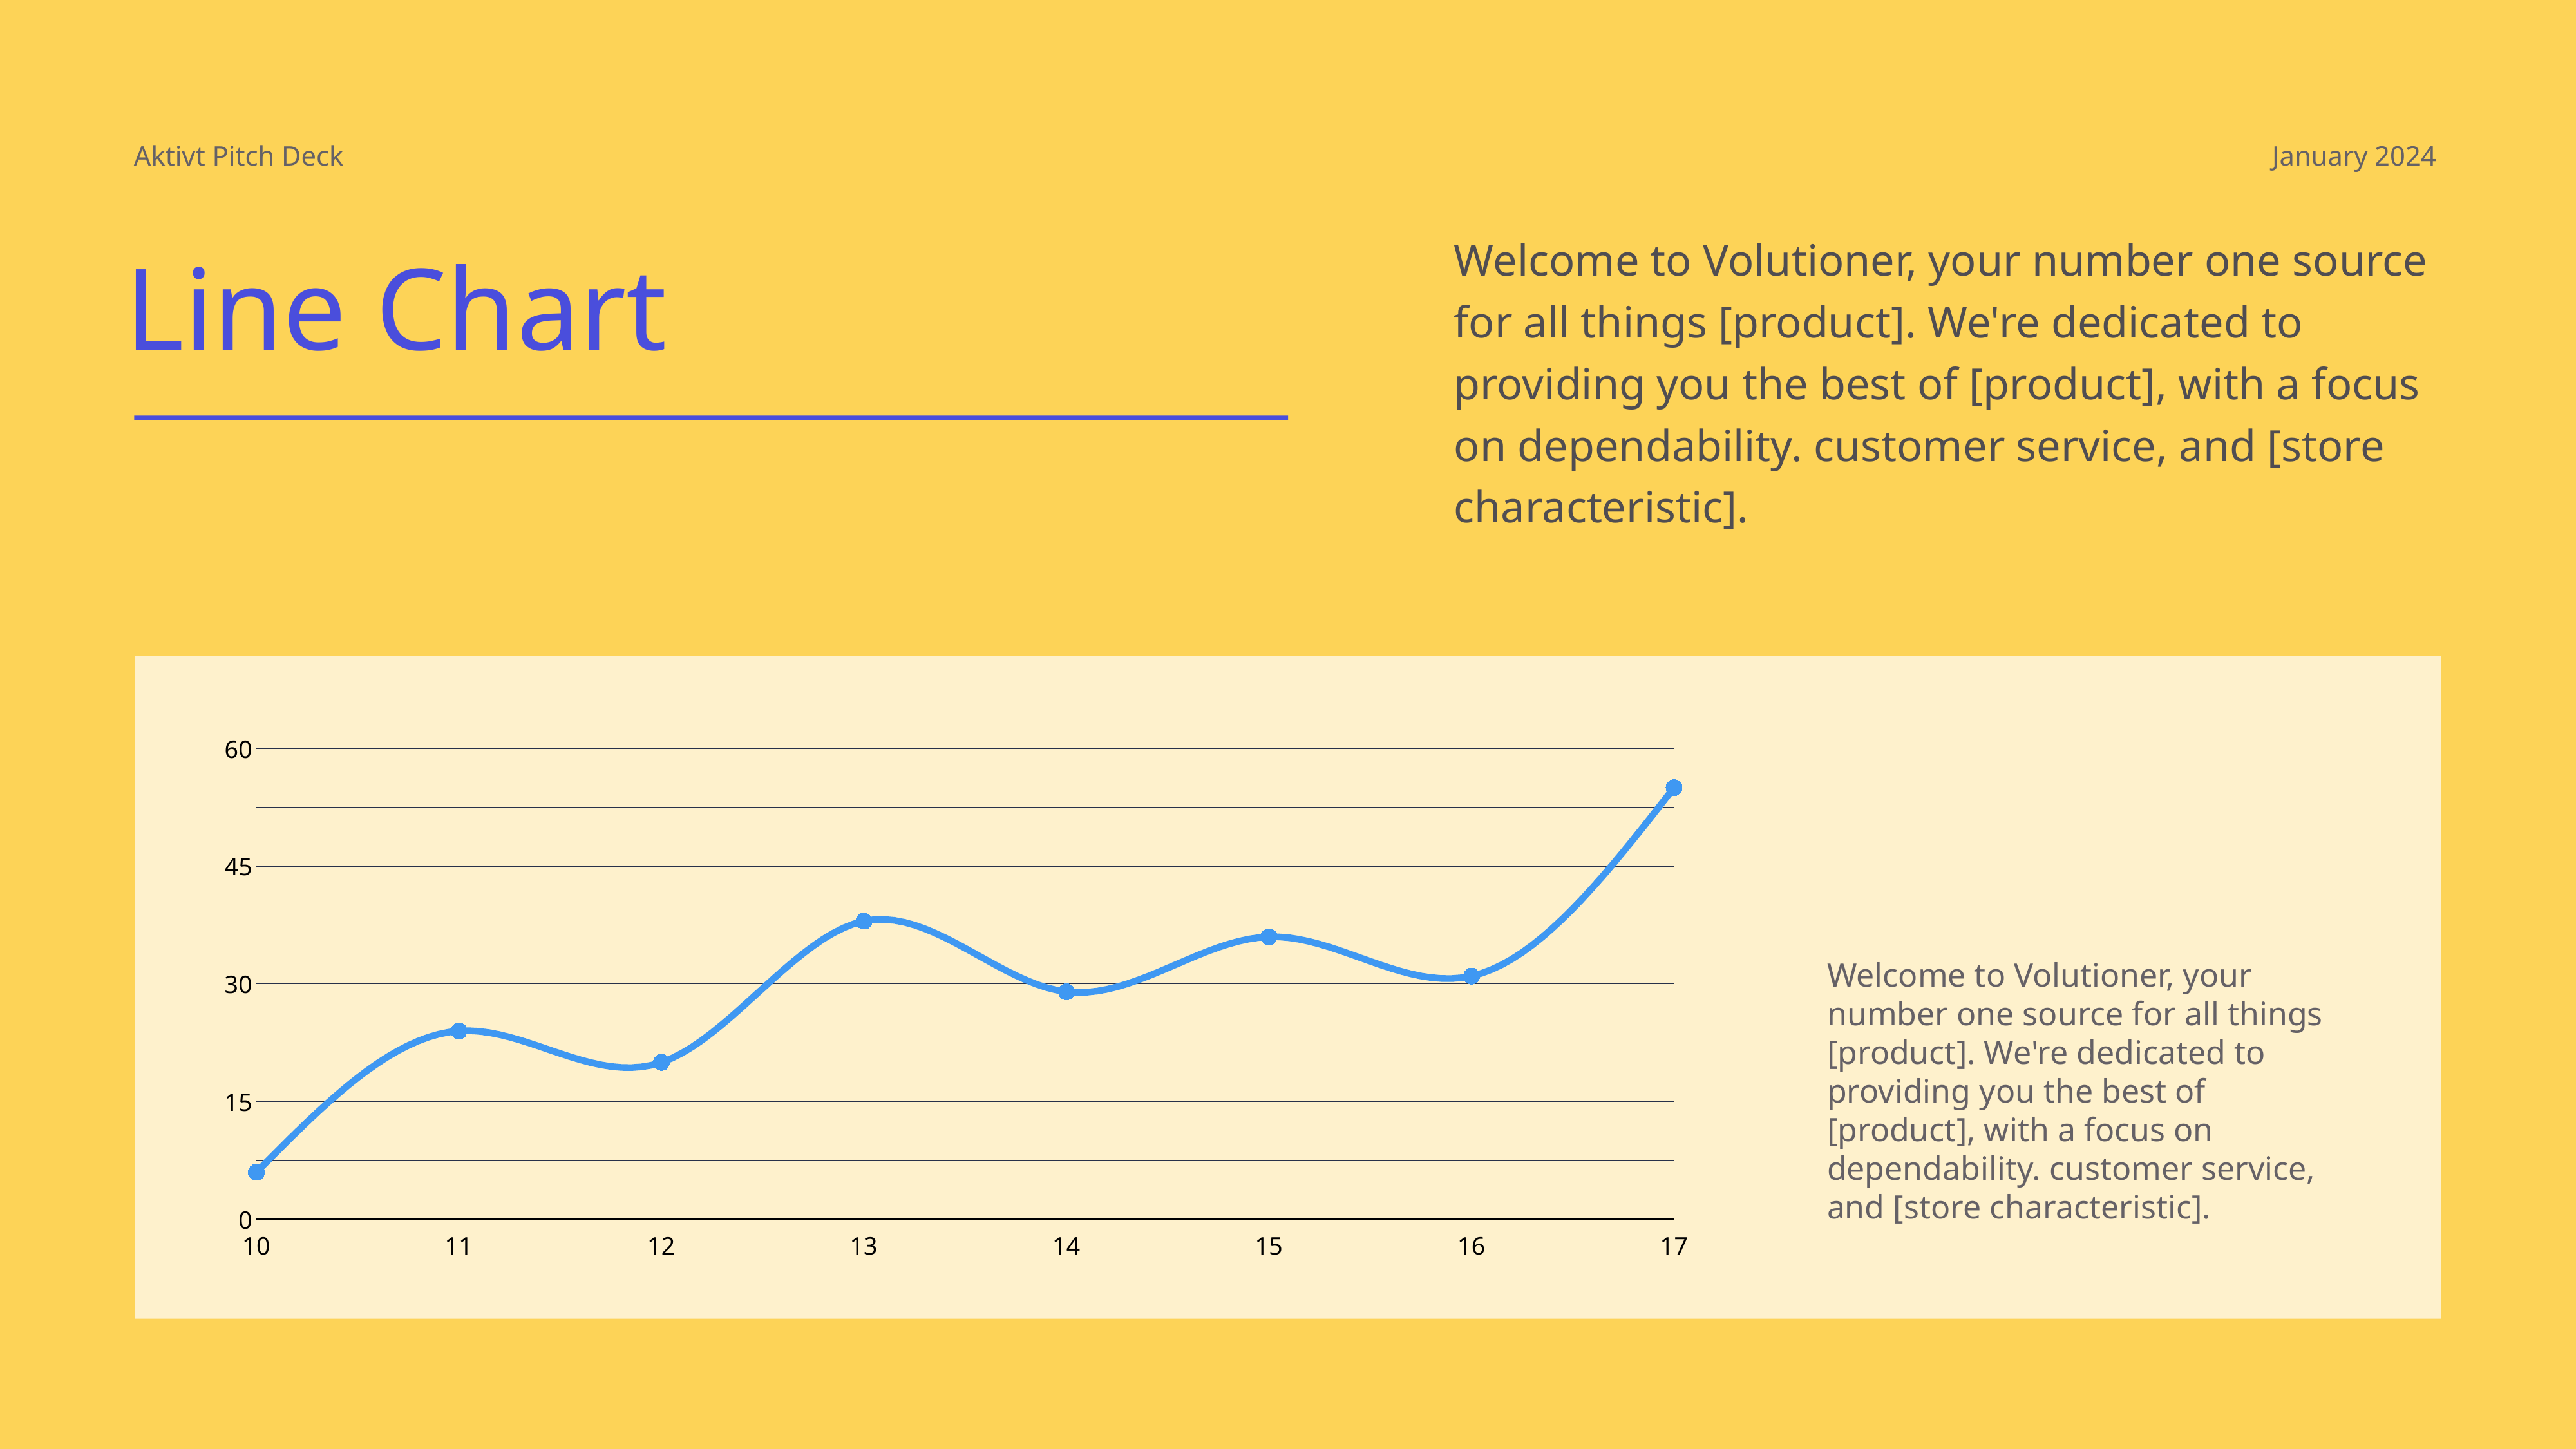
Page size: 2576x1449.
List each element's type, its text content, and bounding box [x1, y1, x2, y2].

text_box Aktivt Pitch Deck [128, 133, 349, 177]
text_box Line Chart [119, 232, 673, 379]
picture [135, 656, 2441, 1320]
chart [207, 720, 1689, 1267]
text_box Welcome to Volutioner, your number one source for all things [product]. We're dedicated to providing you the best of [product], with a focus on dependability. customer service, and [store characteristic]. [1448, 217, 2441, 537]
text_box [134, 415, 1289, 420]
text_box January 2024 [2266, 133, 2442, 177]
